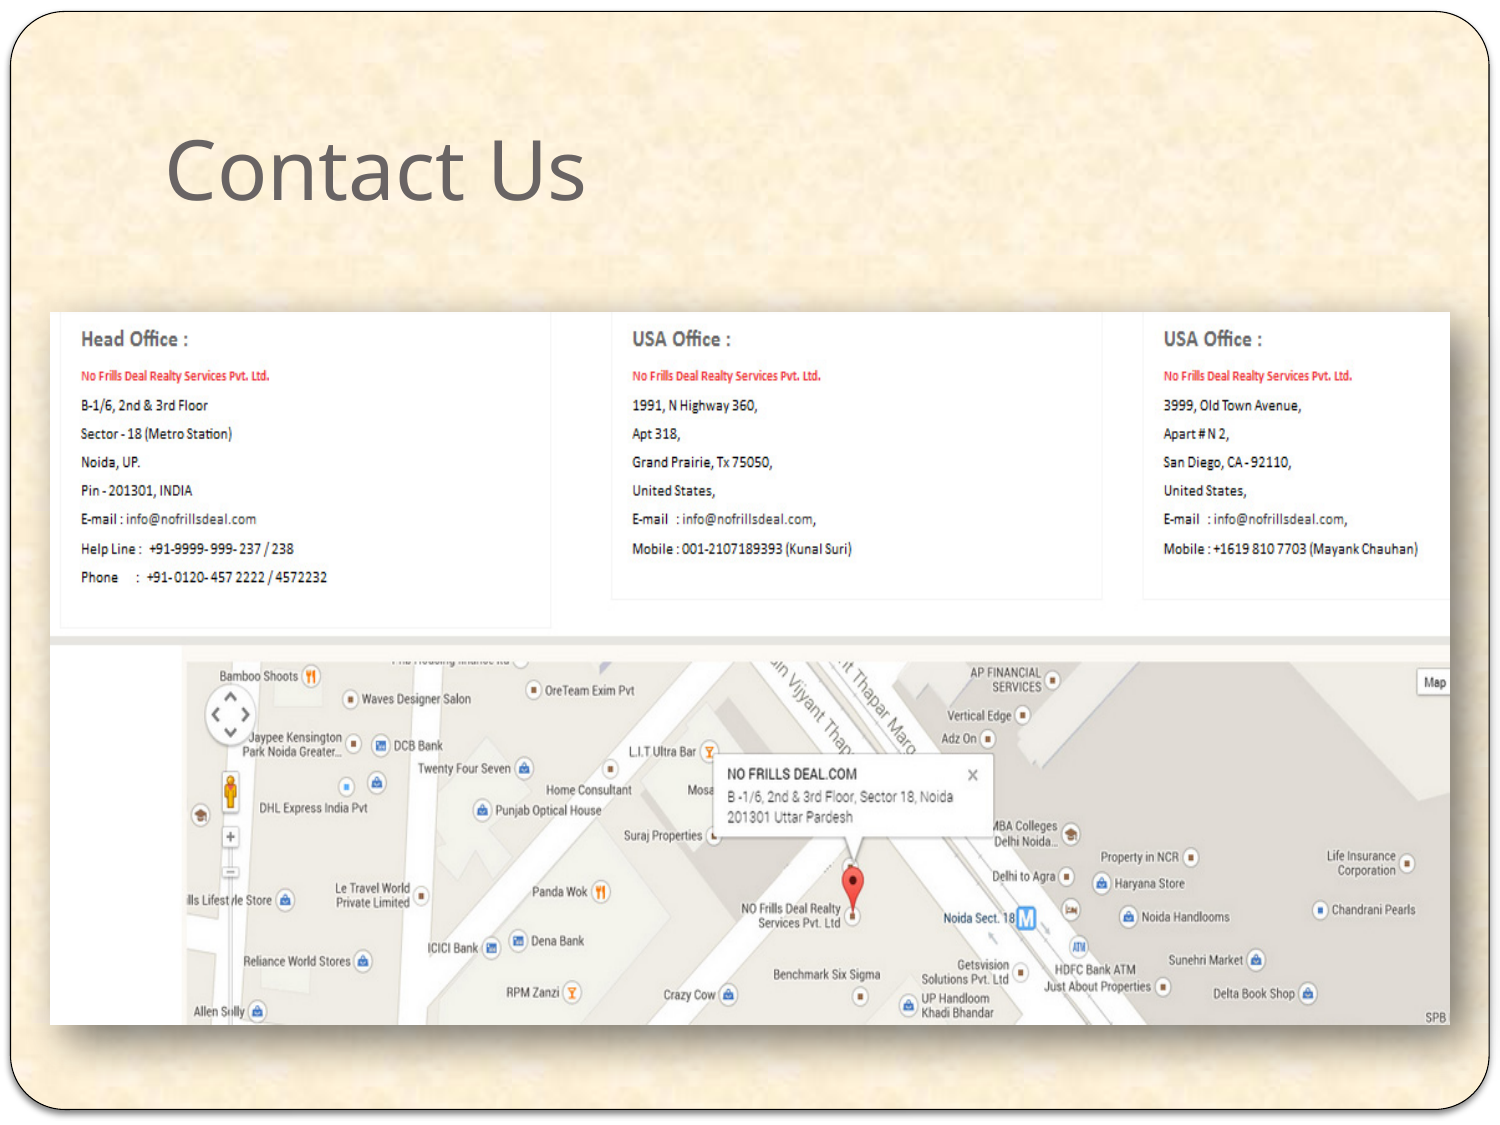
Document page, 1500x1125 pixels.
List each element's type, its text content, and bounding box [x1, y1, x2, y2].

title Contact Us [150, 45, 1425, 233]
picture [12, 12, 1488, 1108]
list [49, 312, 1451, 1026]
